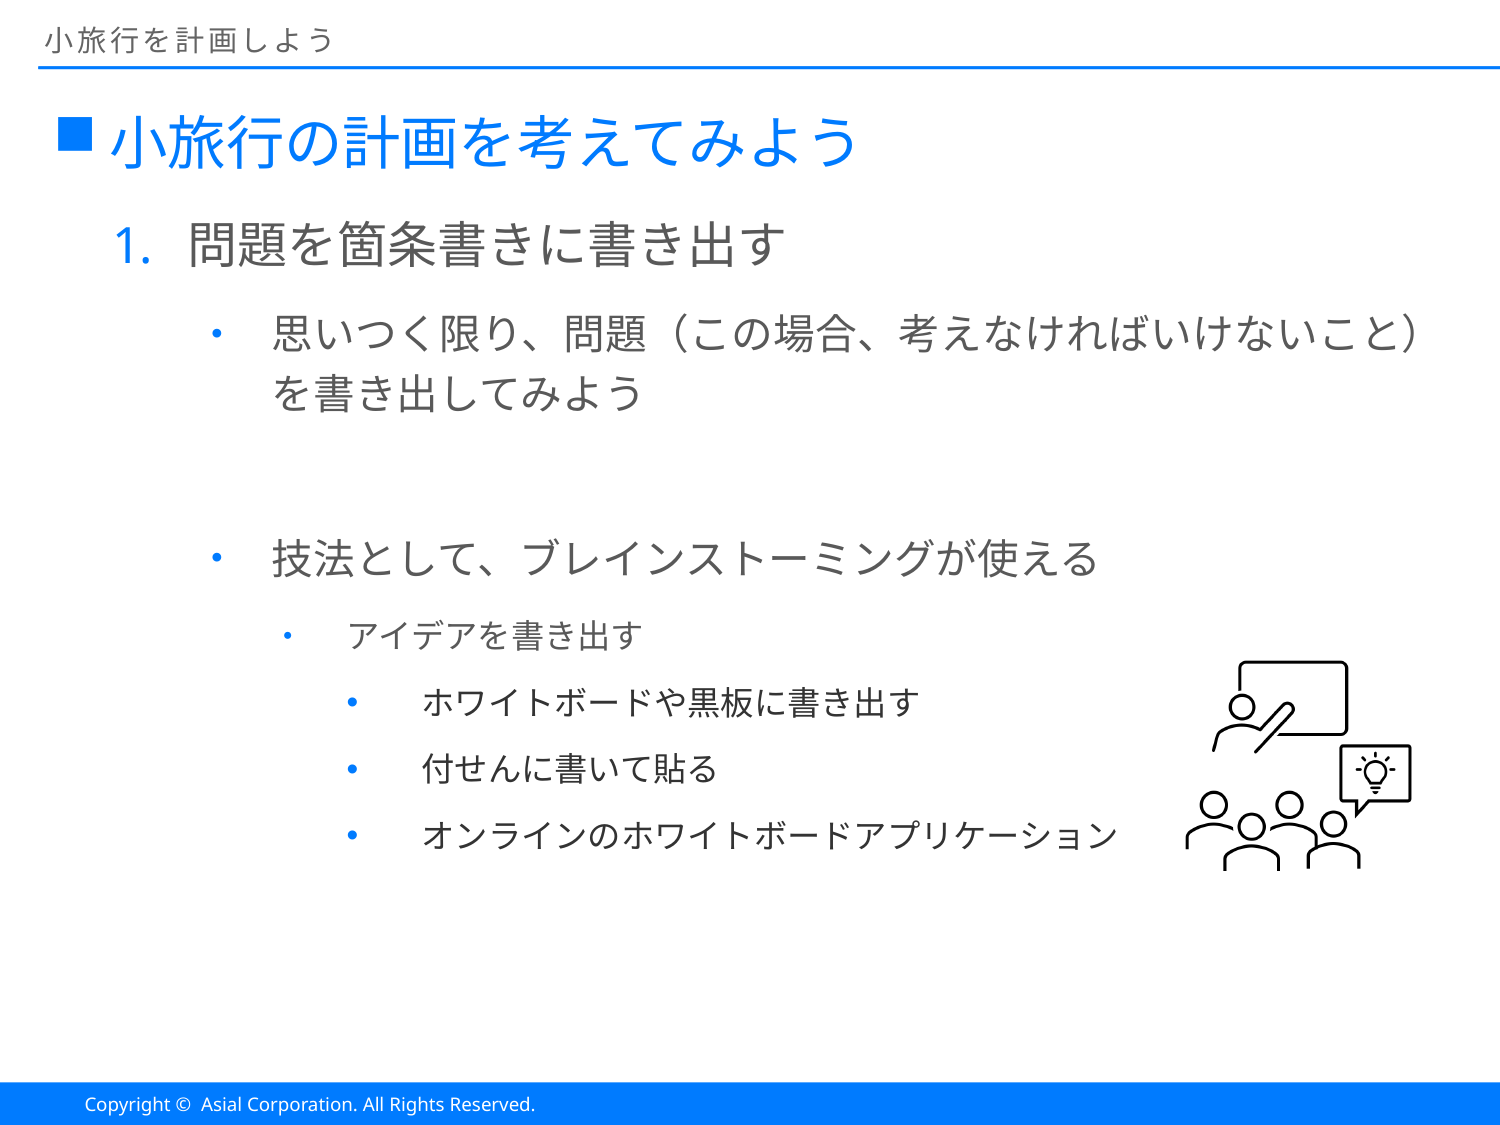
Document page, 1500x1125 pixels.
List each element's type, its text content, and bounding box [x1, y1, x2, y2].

list 小旅行の計画を考えてみよう 問題を箇条書きに書き出す 思いつく限り、問題（この場合、考えなければいけないこと）を書き出してみよう 技法として、ブレインストーミングが使える アイデアを書き出す ホワイトボードや黒板に書き出す 付せんに書いて貼る オンラインのホワイトボードアプリケーション [38, 84, 1459, 988]
title 小旅行を計画しよう [29, 7, 1223, 72]
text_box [1176, 629, 1434, 907]
